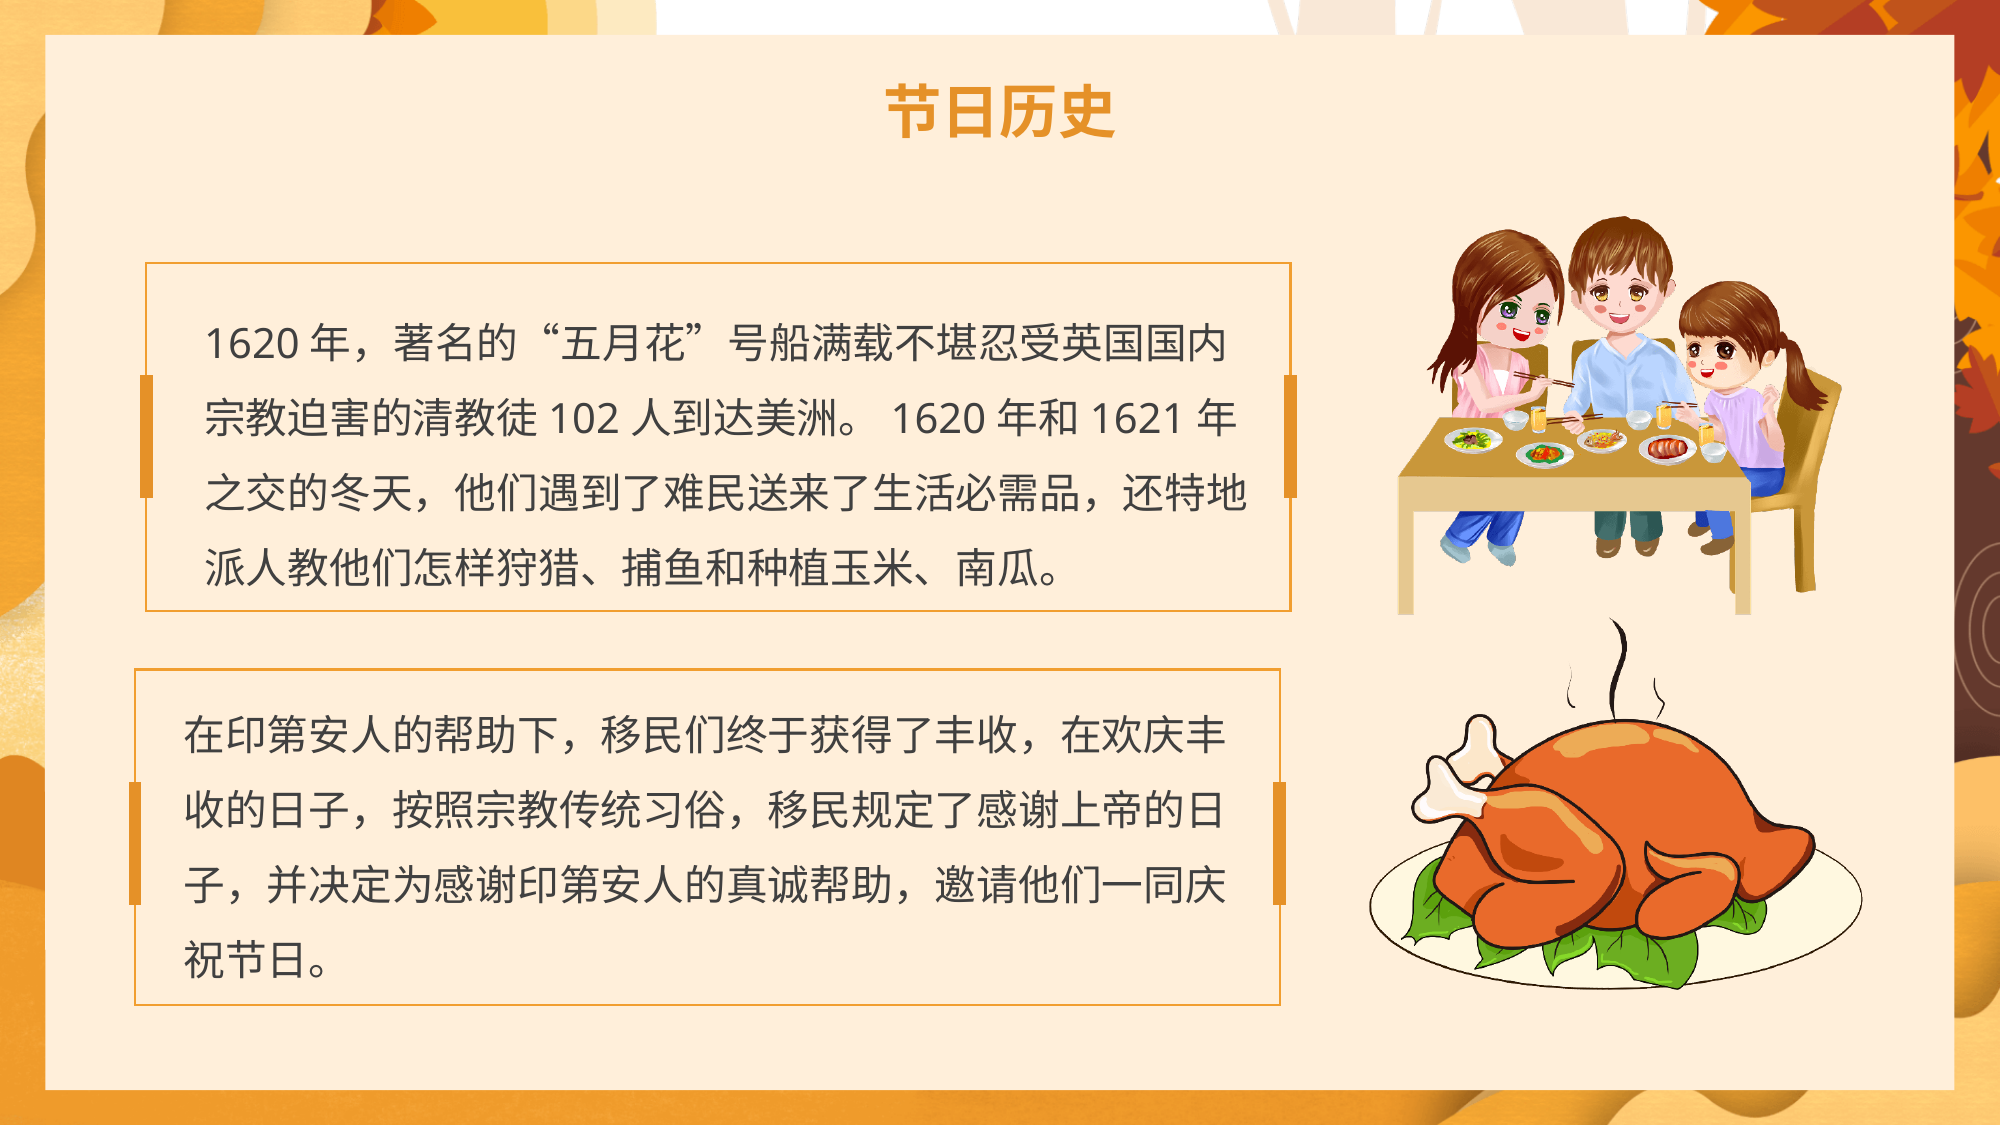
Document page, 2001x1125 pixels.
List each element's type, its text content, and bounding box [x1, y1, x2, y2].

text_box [141, 262, 1296, 611]
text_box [129, 669, 1286, 1006]
text_box 节日历史 [868, 67, 1132, 153]
picture [0, 0, 2000, 1125]
